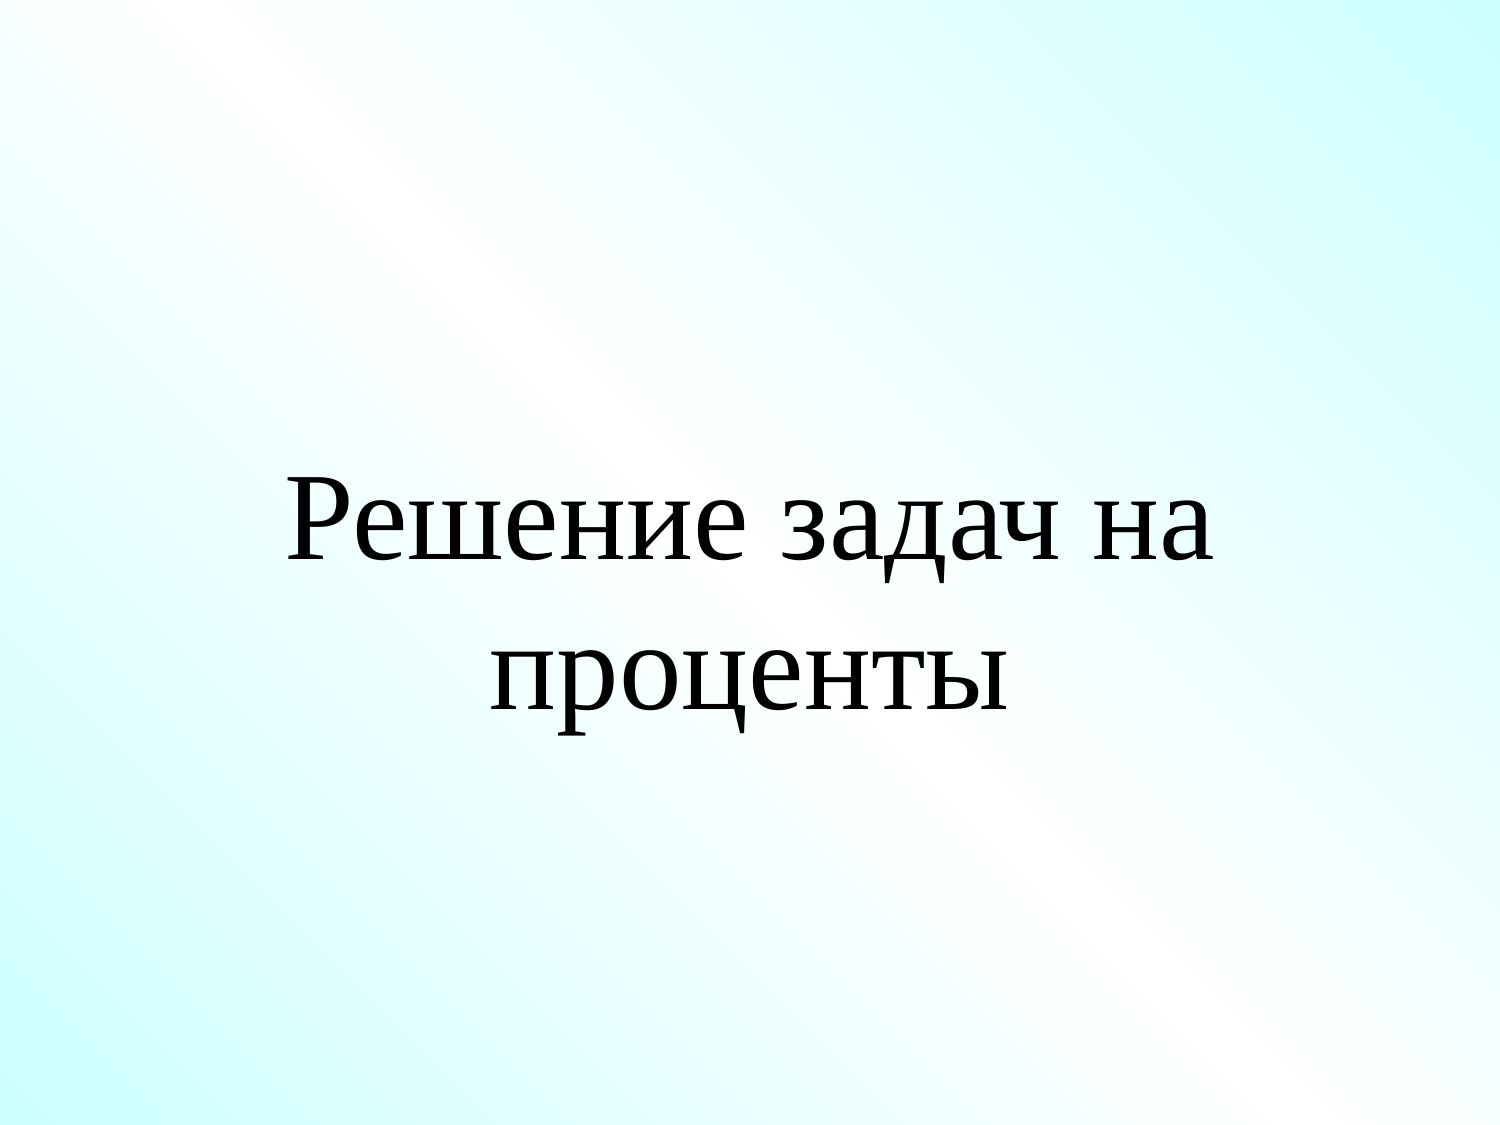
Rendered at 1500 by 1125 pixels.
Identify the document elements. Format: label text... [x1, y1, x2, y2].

title Решение задач на проценты [187, 350, 1313, 742]
